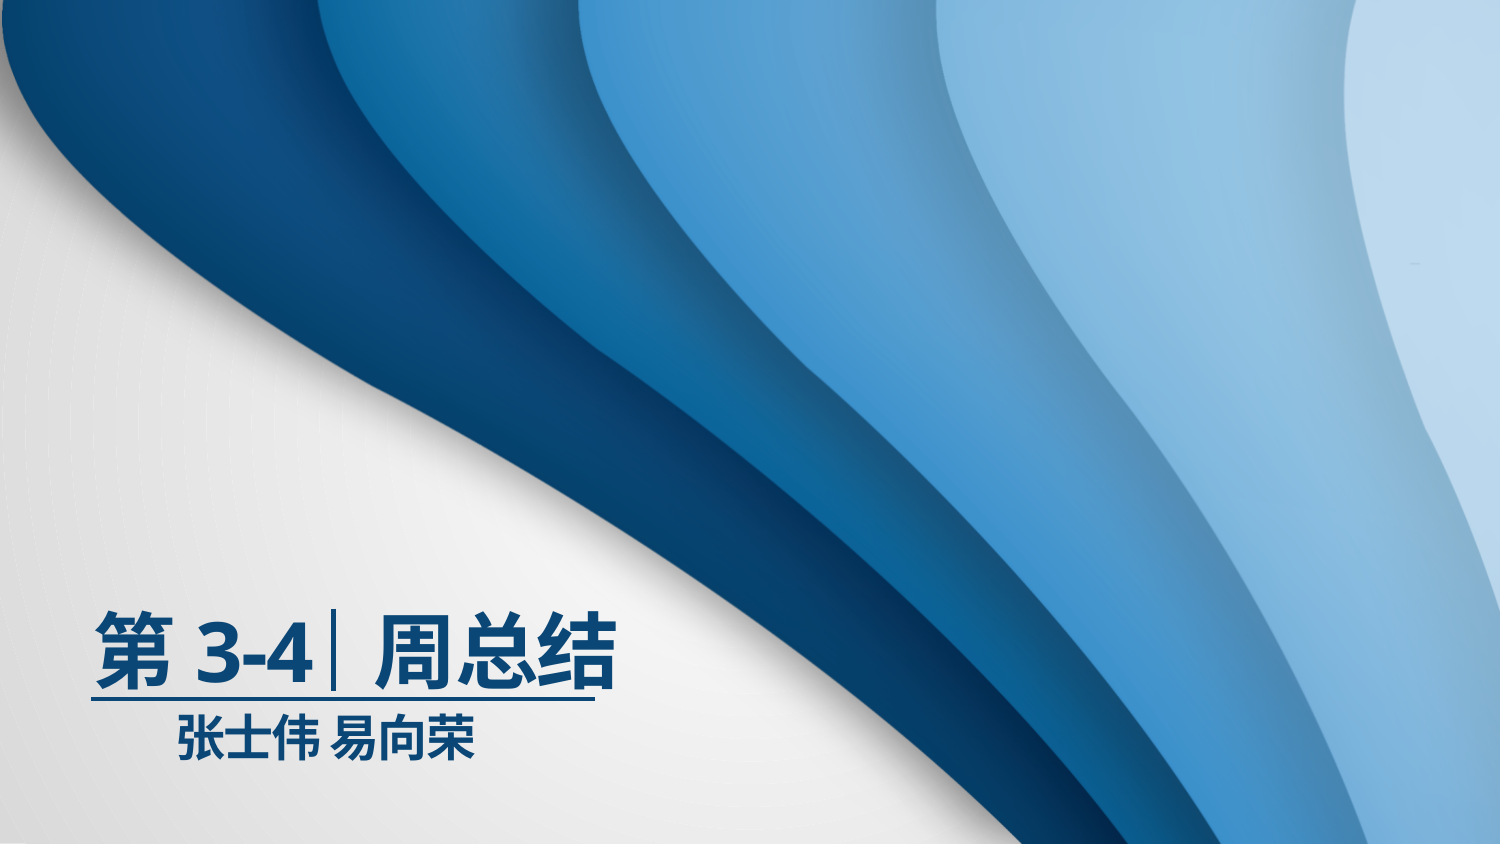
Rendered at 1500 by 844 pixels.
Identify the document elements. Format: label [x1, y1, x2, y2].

text_box [81, 593, 729, 706]
picture [0, 0, 1500, 844]
